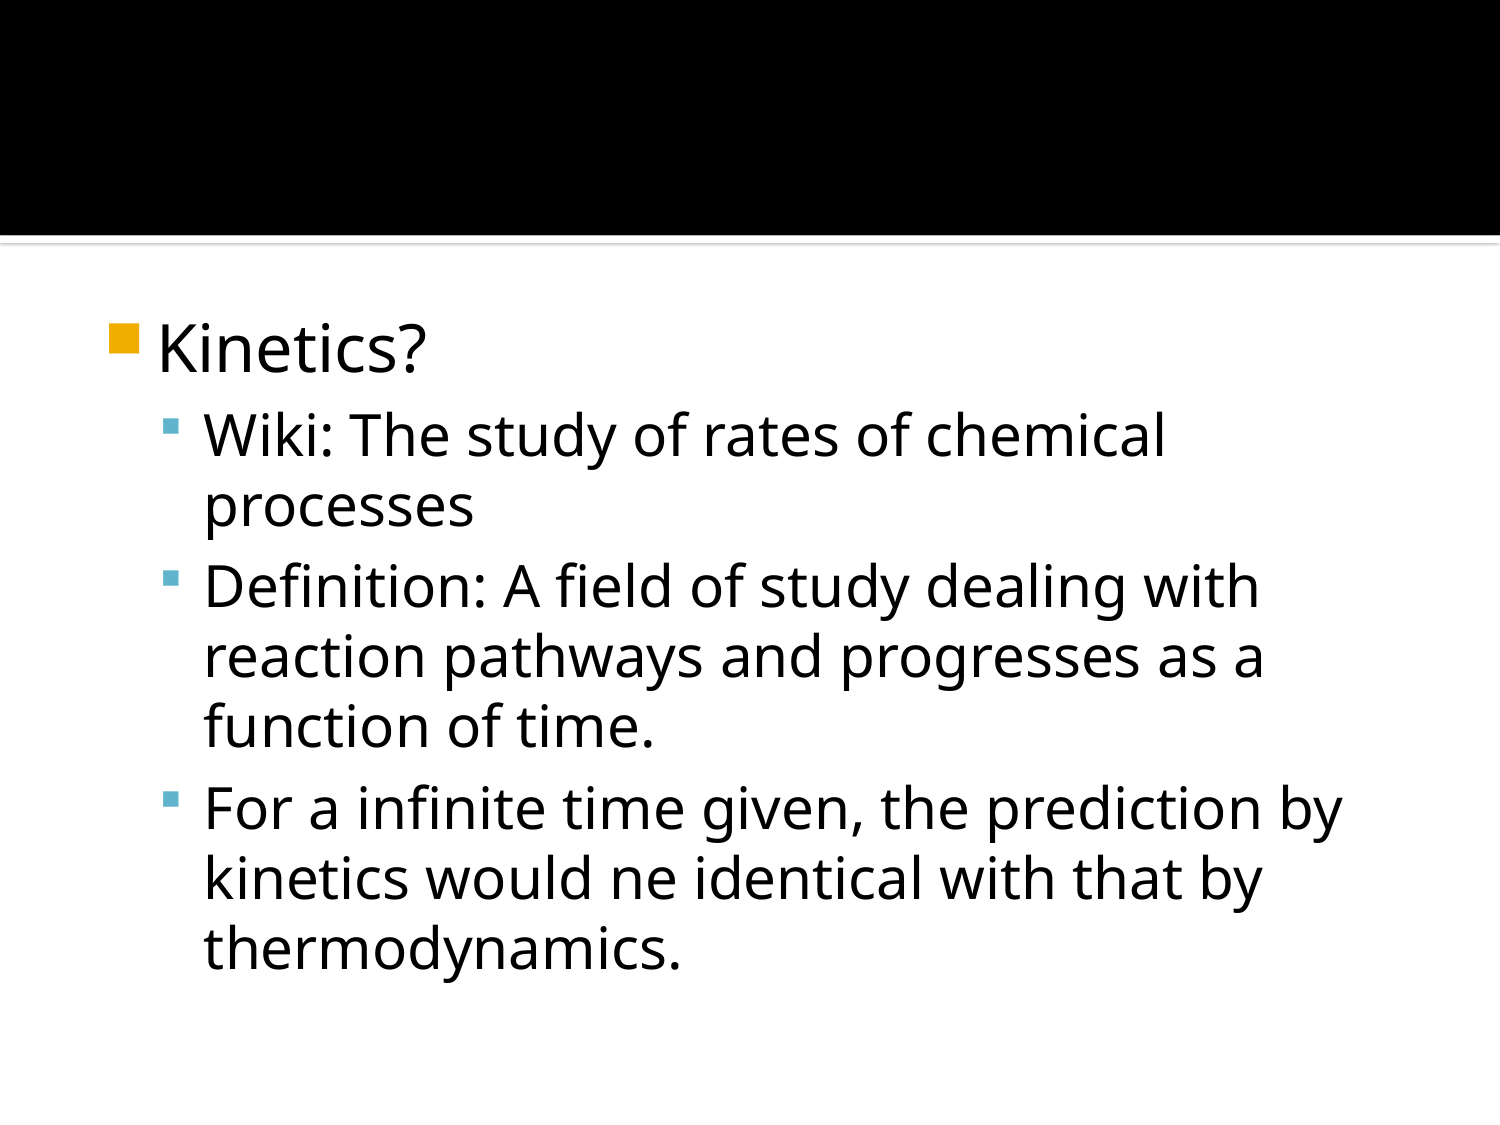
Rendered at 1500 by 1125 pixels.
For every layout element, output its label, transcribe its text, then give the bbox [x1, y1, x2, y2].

list Kinetics? Wiki: The study of rates of chemical processes Definition: A field of study dealing with reaction pathways and progresses as a function of time. For a infinite time given, the prediction by kinetics would ne identical with that by thermodynamics. [75, 291, 1425, 1050]
